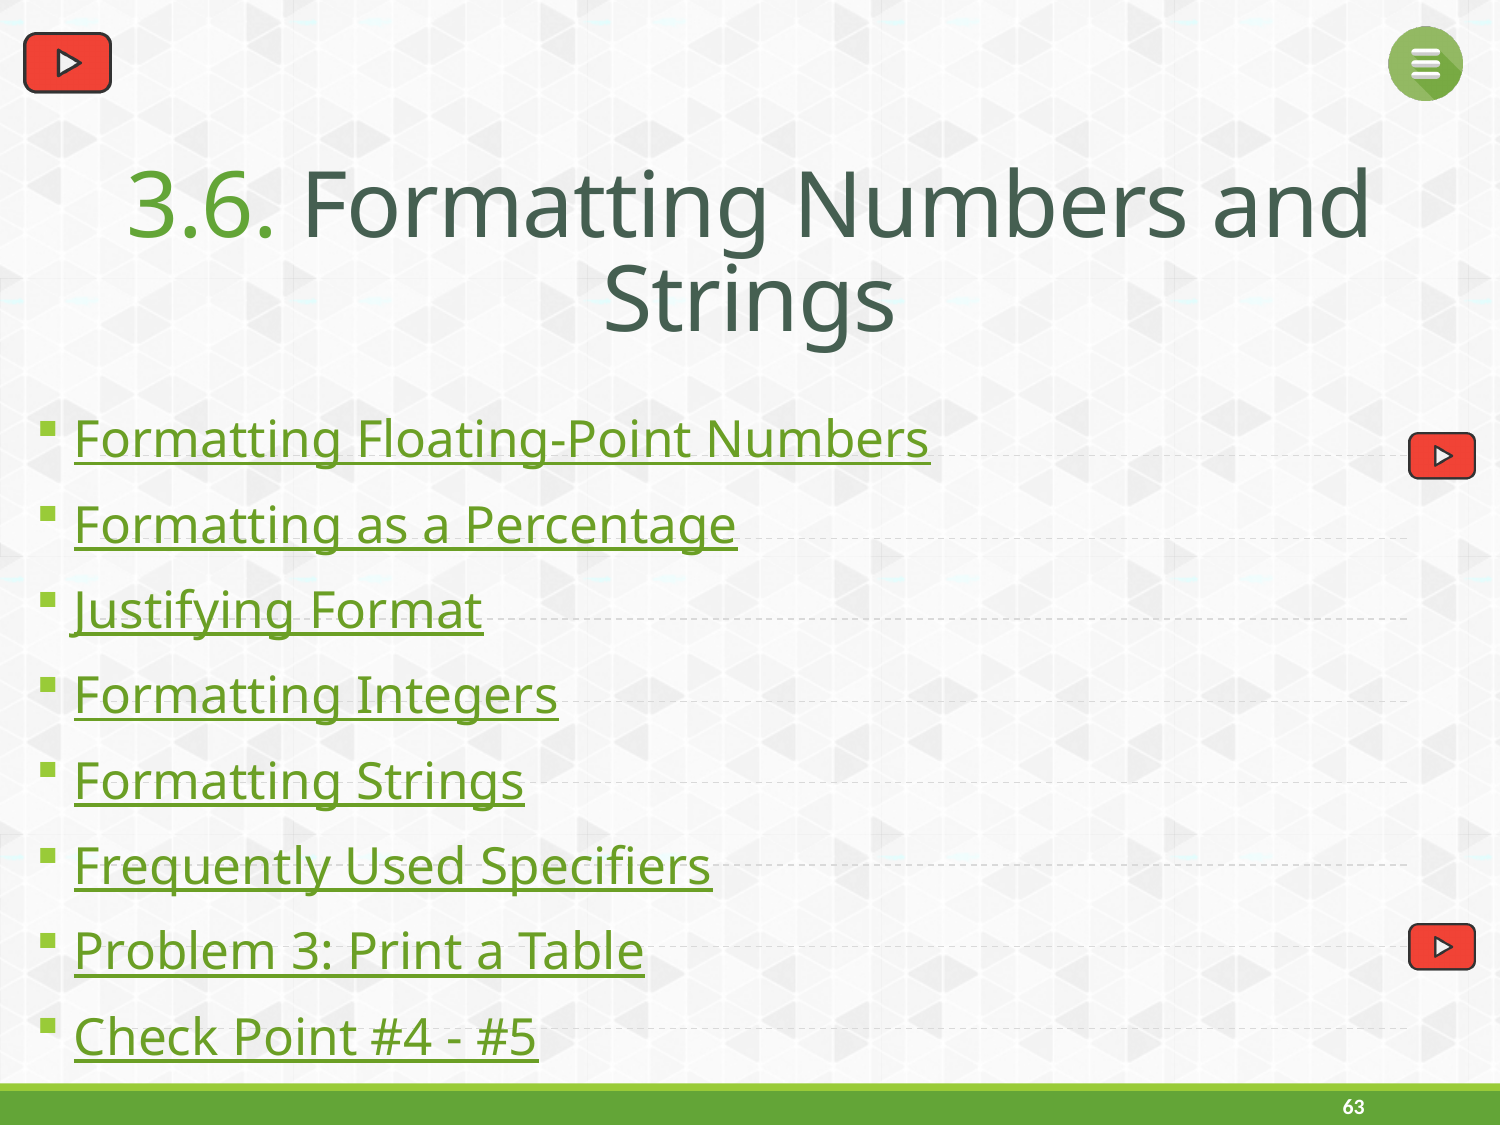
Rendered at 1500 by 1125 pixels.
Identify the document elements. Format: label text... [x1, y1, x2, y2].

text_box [99, 911, 1477, 981]
list Formatting Floating-Point Numbers Formatting as a Percentage Justifying Format Formatting Integers Formatting Strings Frequently Used Specifiers Problem 3: Print a Table Check Point #4 - #5 [23, 399, 1476, 1078]
title 3.6. Formatting Numbers and Strings [23, 112, 1476, 399]
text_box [99, 421, 1477, 490]
slide_number 63 [1218, 1090, 1380, 1121]
picture [0, 0, 1500, 1083]
